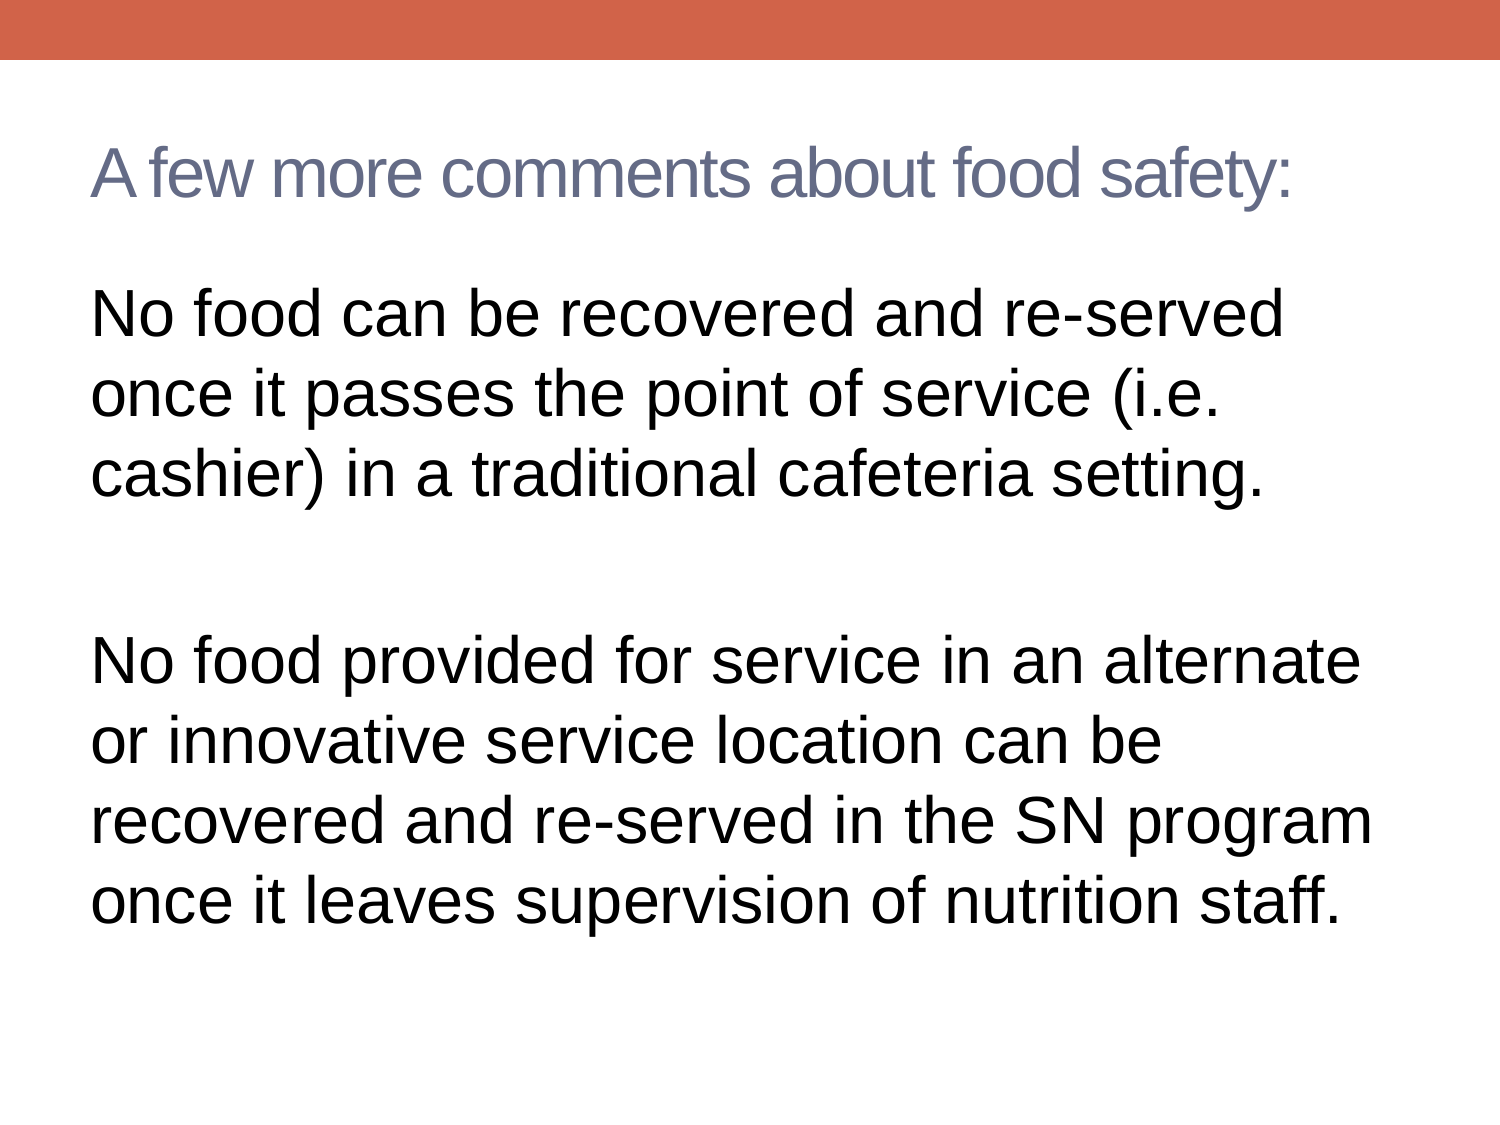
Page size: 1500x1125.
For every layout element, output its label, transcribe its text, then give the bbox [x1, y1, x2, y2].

title A few more comments about food safety: [75, 87, 1425, 250]
list No food can be recovered and re-served once it passes the point of service (i.e. cashier) in a traditional cafeteria setting. No food provided for service in an alternate or innovative service location can be recovered and re-served in the SN program once it leaves supervision of nutrition staff. [75, 262, 1425, 1063]
